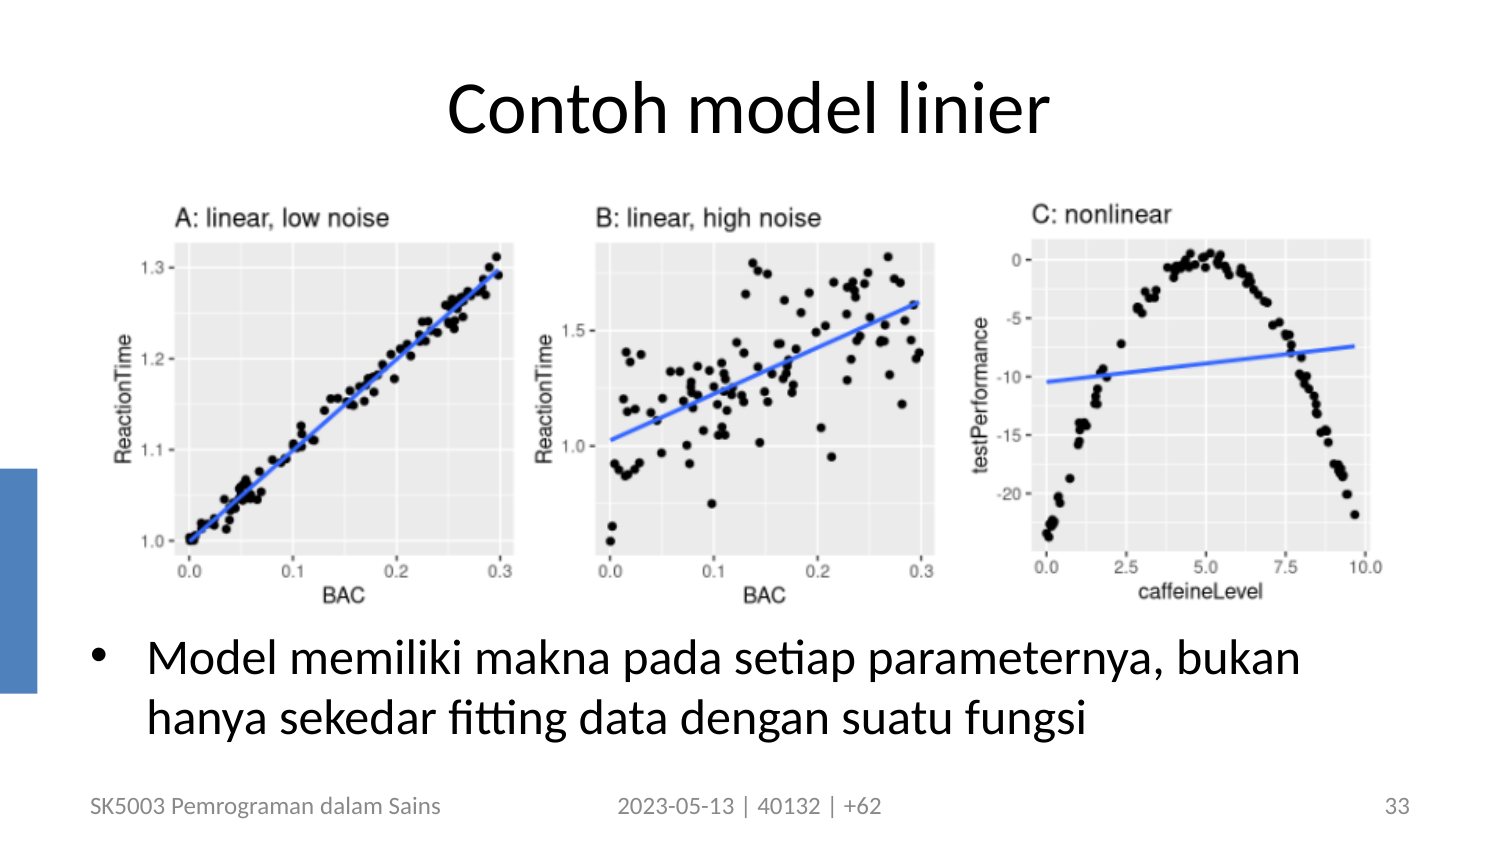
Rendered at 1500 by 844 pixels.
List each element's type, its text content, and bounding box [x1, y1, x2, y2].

title Contoh model linier [74, 33, 1426, 175]
list Model memiliki makna pada setiap parameternya, bukan hanya sekedar fitting data dengan suatu fungsi [74, 196, 1426, 754]
slide_number SK5003 Pemrograman dalam Sains [75, 782, 463, 827]
slide_number 33 [1074, 782, 1425, 827]
footer 2023-05-13 | 40132 | +62 [512, 782, 988, 827]
picture [104, 184, 1401, 619]
